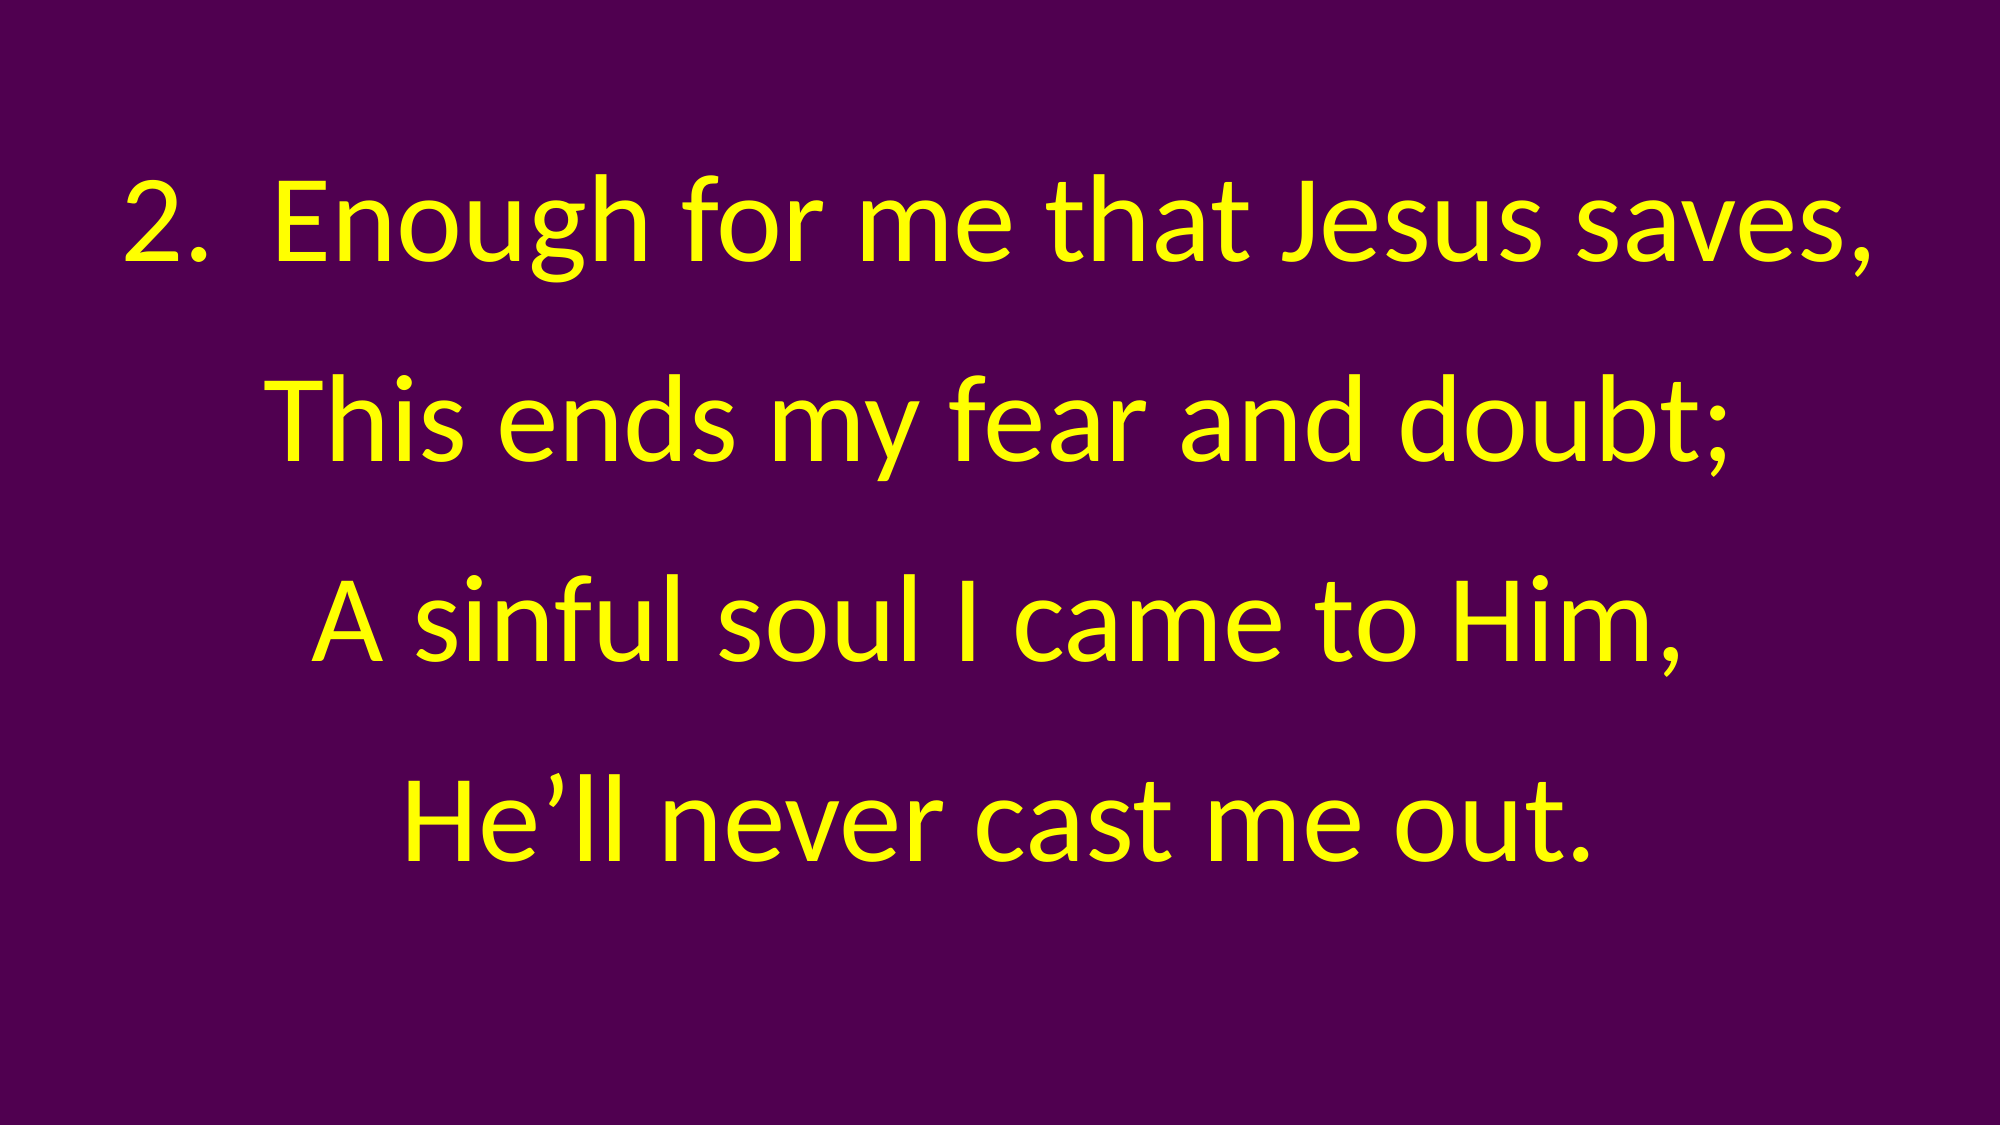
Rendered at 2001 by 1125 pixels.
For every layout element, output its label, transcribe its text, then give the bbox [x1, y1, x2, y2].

text_box 2. Enough for me that Jesus saves, This ends my fear and doubt; A sinful soul I came to Him, He’ll never cast me out. [0, 129, 2000, 894]
